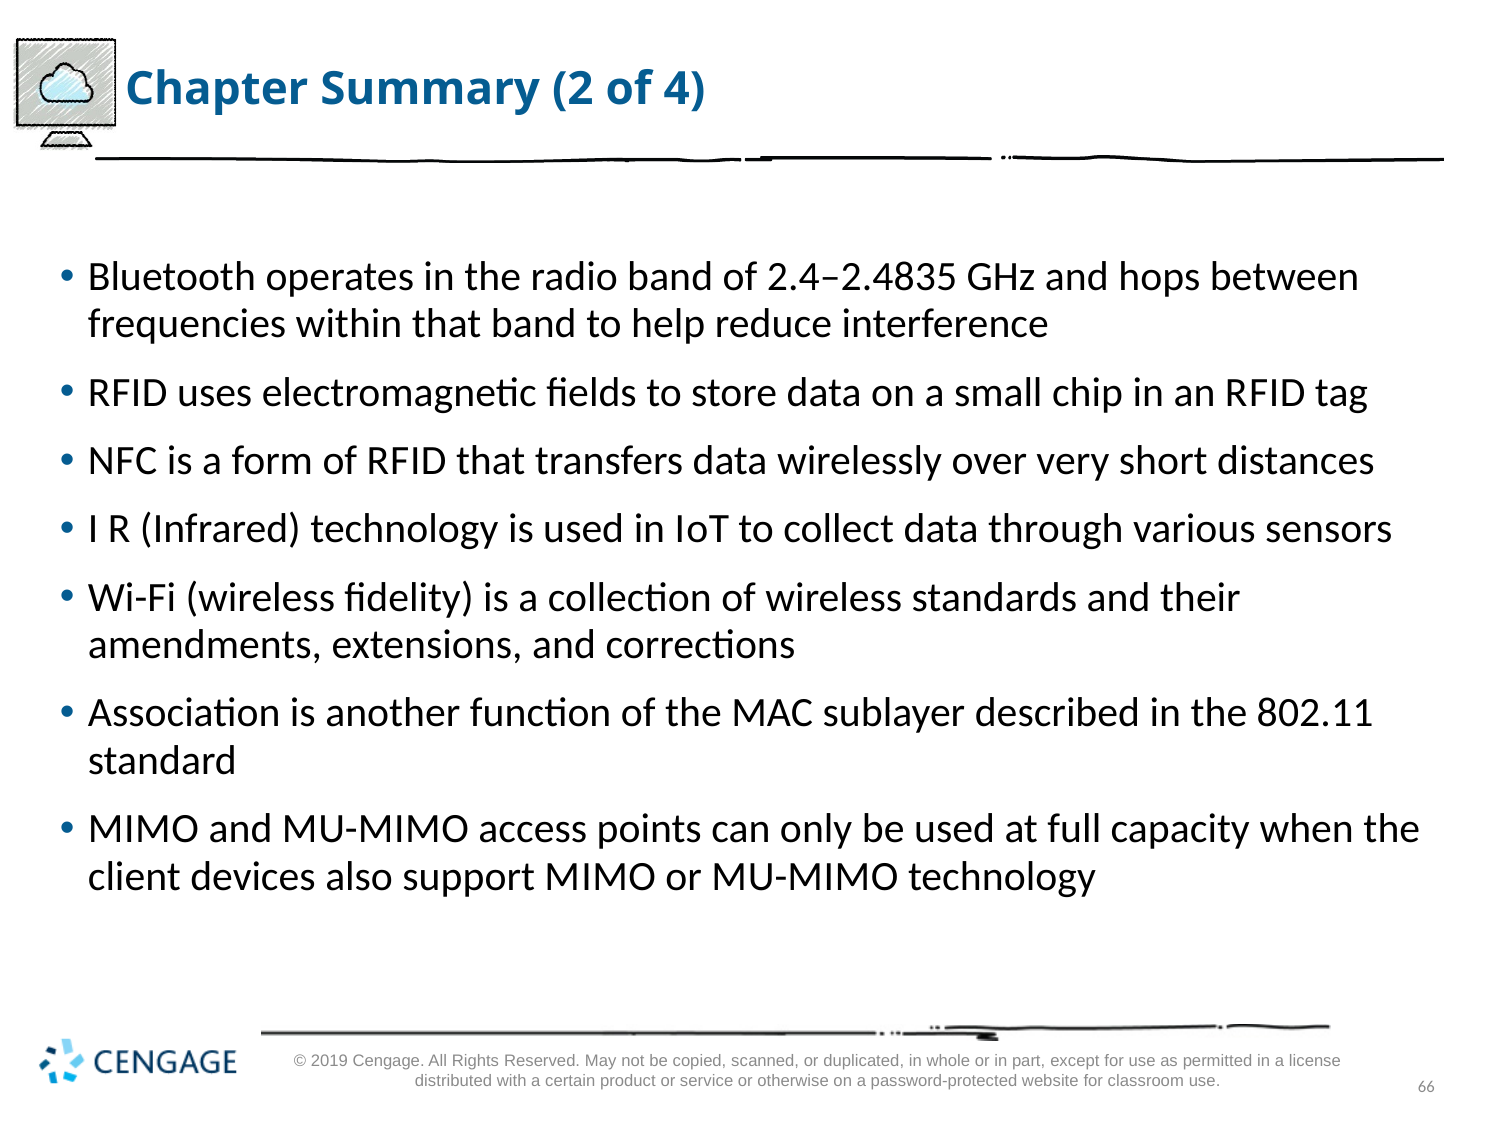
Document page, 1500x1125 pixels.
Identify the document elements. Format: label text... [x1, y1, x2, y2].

footer © 2019 Cengage. All Rights Reserved. May not be copied, scanned, or duplicated, in whole or in part, except for use as permitted in a license distributed with a certain product or service or otherwise on a password-protected website for classroom use. [262, 1050, 1375, 1091]
title Chapter Summary (2 of 4) [125, 66, 1442, 116]
picture [95, 155, 1444, 163]
picture [13, 36, 117, 151]
picture [19, 1025, 249, 1096]
list Bluetooth operates in the radio band of 2.4–2.4835 GHz and hops between frequencies within that band to help reduce interference R F I D uses electromagnetic fields to store data on a small chip in an R F I D tag N F C is a form of R F I D that transfers data wirelessly over very short distances I R (Infrared) technology is used in I o T to collect data through various sensors Wi-Fi (wireless fidelity) is a collection of wireless standards and their amendments, extensions, and corrections Association is another function of the MAC sublayer described in the 802.11 standard M I M O and M U-M I M O access points can only be used at full capacity when the client devices also support M I M O or M U-M I M O technology [59, 252, 1441, 932]
picture [261, 1024, 1331, 1041]
